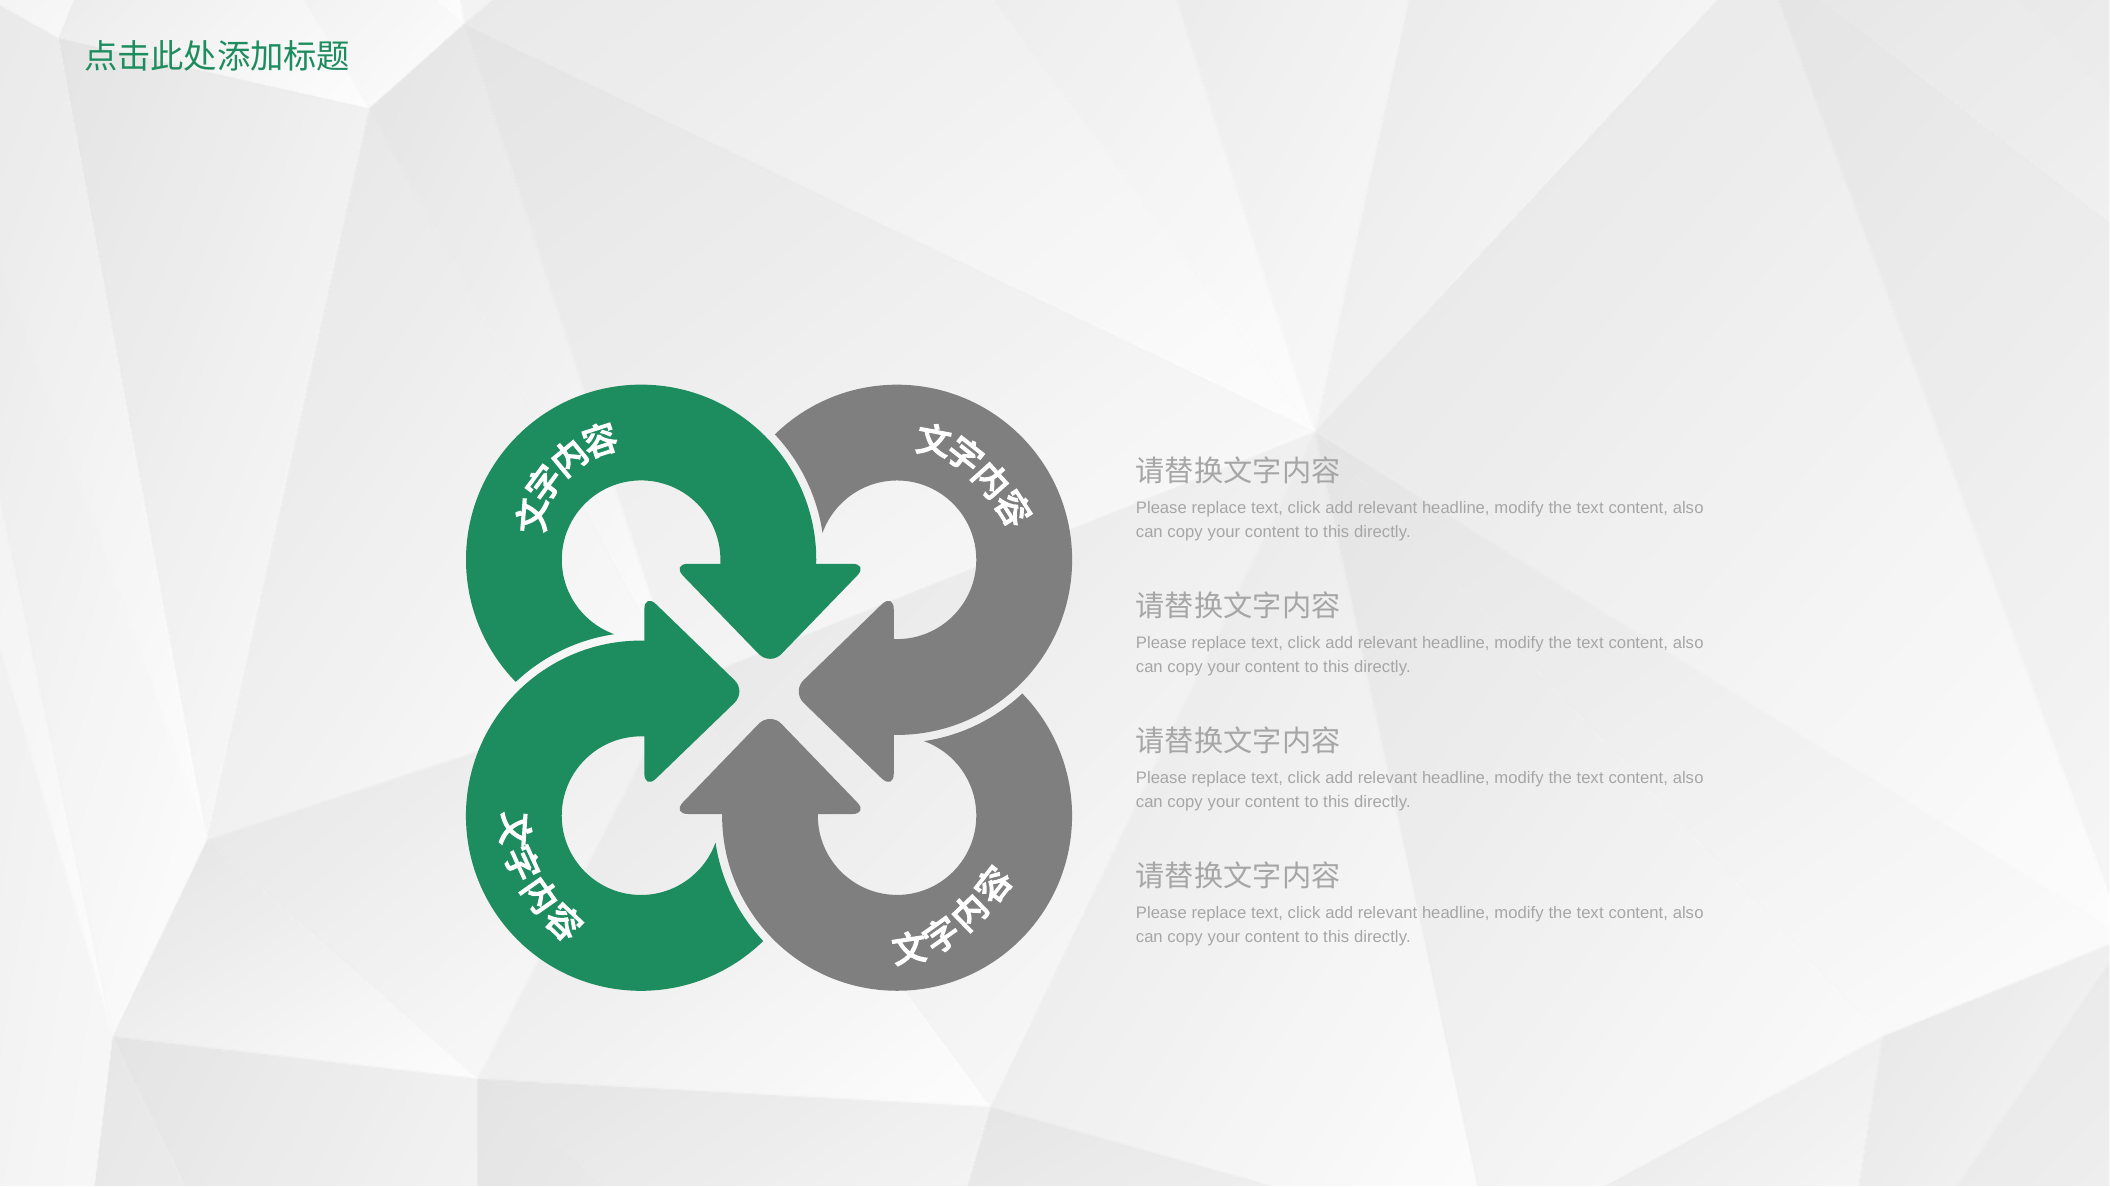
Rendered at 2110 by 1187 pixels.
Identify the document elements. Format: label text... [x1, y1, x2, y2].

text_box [1135, 444, 1728, 539]
text_box 点击此处添加标题 [69, 27, 380, 86]
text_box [465, 384, 1073, 991]
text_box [1135, 580, 1728, 674]
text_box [1135, 715, 1728, 810]
picture [0, 0, 2110, 1186]
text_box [1135, 850, 1728, 945]
